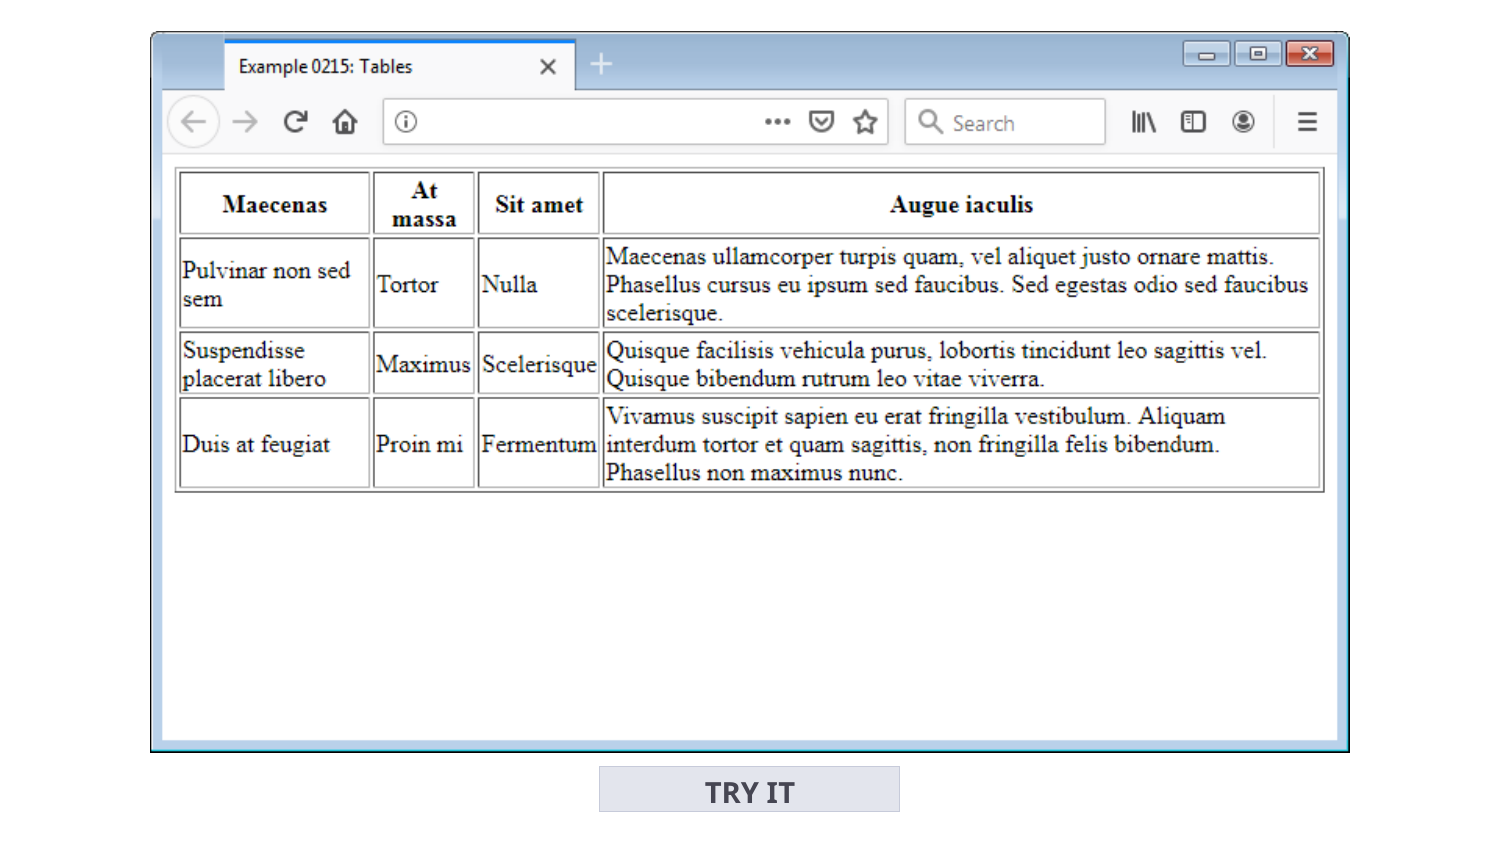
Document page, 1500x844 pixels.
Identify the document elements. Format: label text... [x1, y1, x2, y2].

text_box TRY IT [599, 766, 900, 812]
picture [149, 31, 1351, 753]
